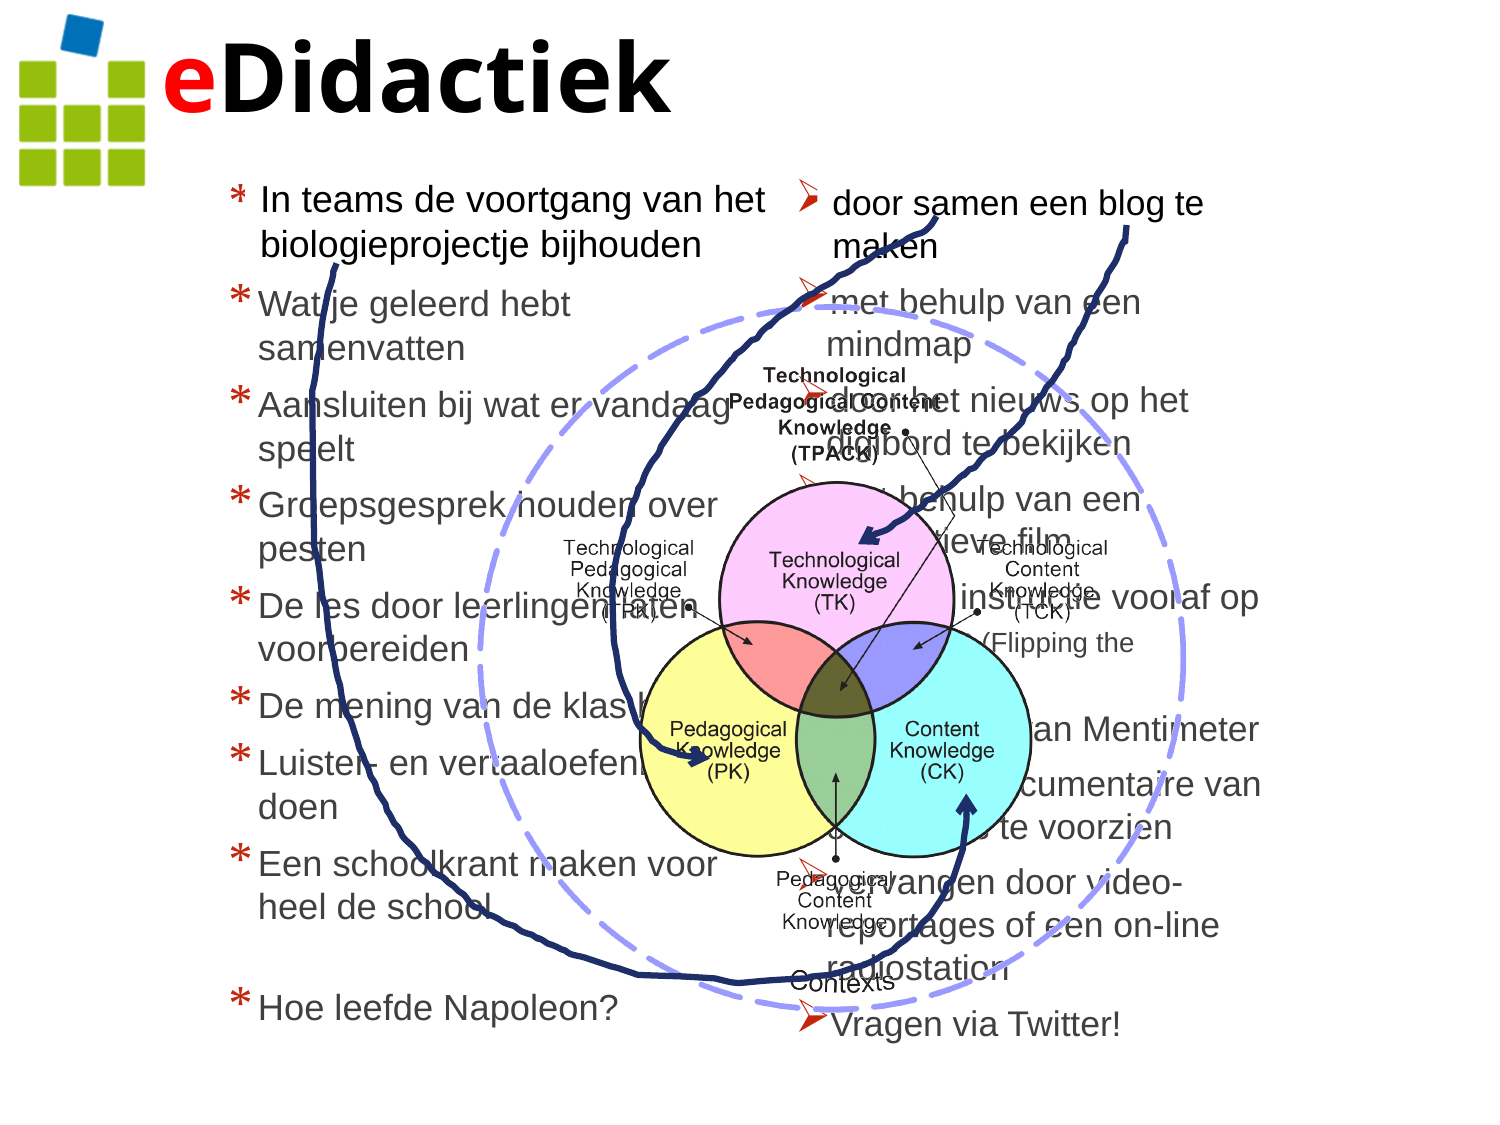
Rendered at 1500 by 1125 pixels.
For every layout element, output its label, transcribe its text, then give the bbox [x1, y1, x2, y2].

picture [17, 3, 147, 197]
list In teams de voortgang van het biologieprojectje bijhouden Wat je geleerd hebt samenvatten Aansluiten bij wat er vandaag speelt Groepsgesprek houden over pesten De les door leerlingen laten voorbereiden De mening van de klas bepalen Luister- en vertaaloefeningen doen Een schoolkrant maken voor heel de school Hoe leefde Napoleon? [206, 197, 772, 1053]
text_box [310, 283, 470, 905]
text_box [244, 167, 1301, 274]
title eDidactiek [146, 8, 1495, 197]
picture [476, 302, 1188, 1020]
text_box [798, 283, 909, 300]
list door samen een blog te maken met behulp van een mindmap door het nieuws op het digibord te bekijken met behulp van een interactieve film door de instructie vooraf op te nemen (Flipping the Classroom) met behulp van Mentimeter door een documentaire van ondertitels te voorzien vervangen door video-reportages of een on-line radiostation Vragen via Twitter! [772, 282, 1298, 1053]
text_box [1063, 283, 1106, 300]
